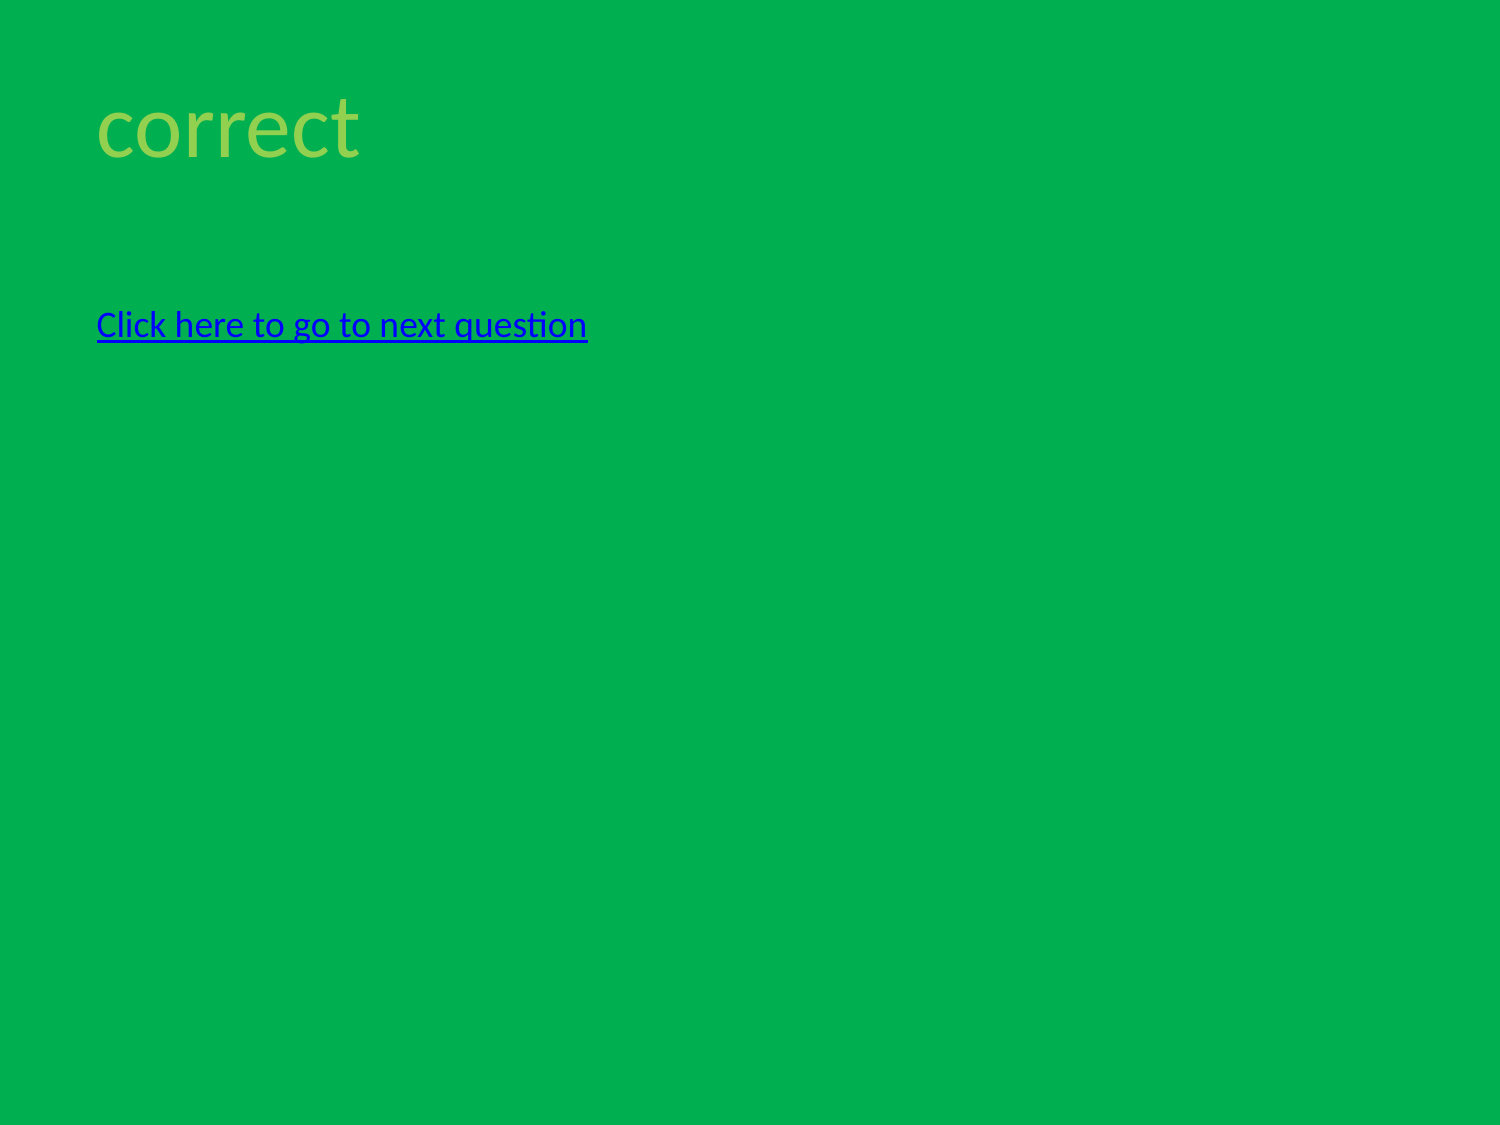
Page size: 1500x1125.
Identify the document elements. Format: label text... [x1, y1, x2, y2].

text_box Click here to go to next question [81, 292, 821, 353]
text_box correct [82, 58, 1008, 184]
